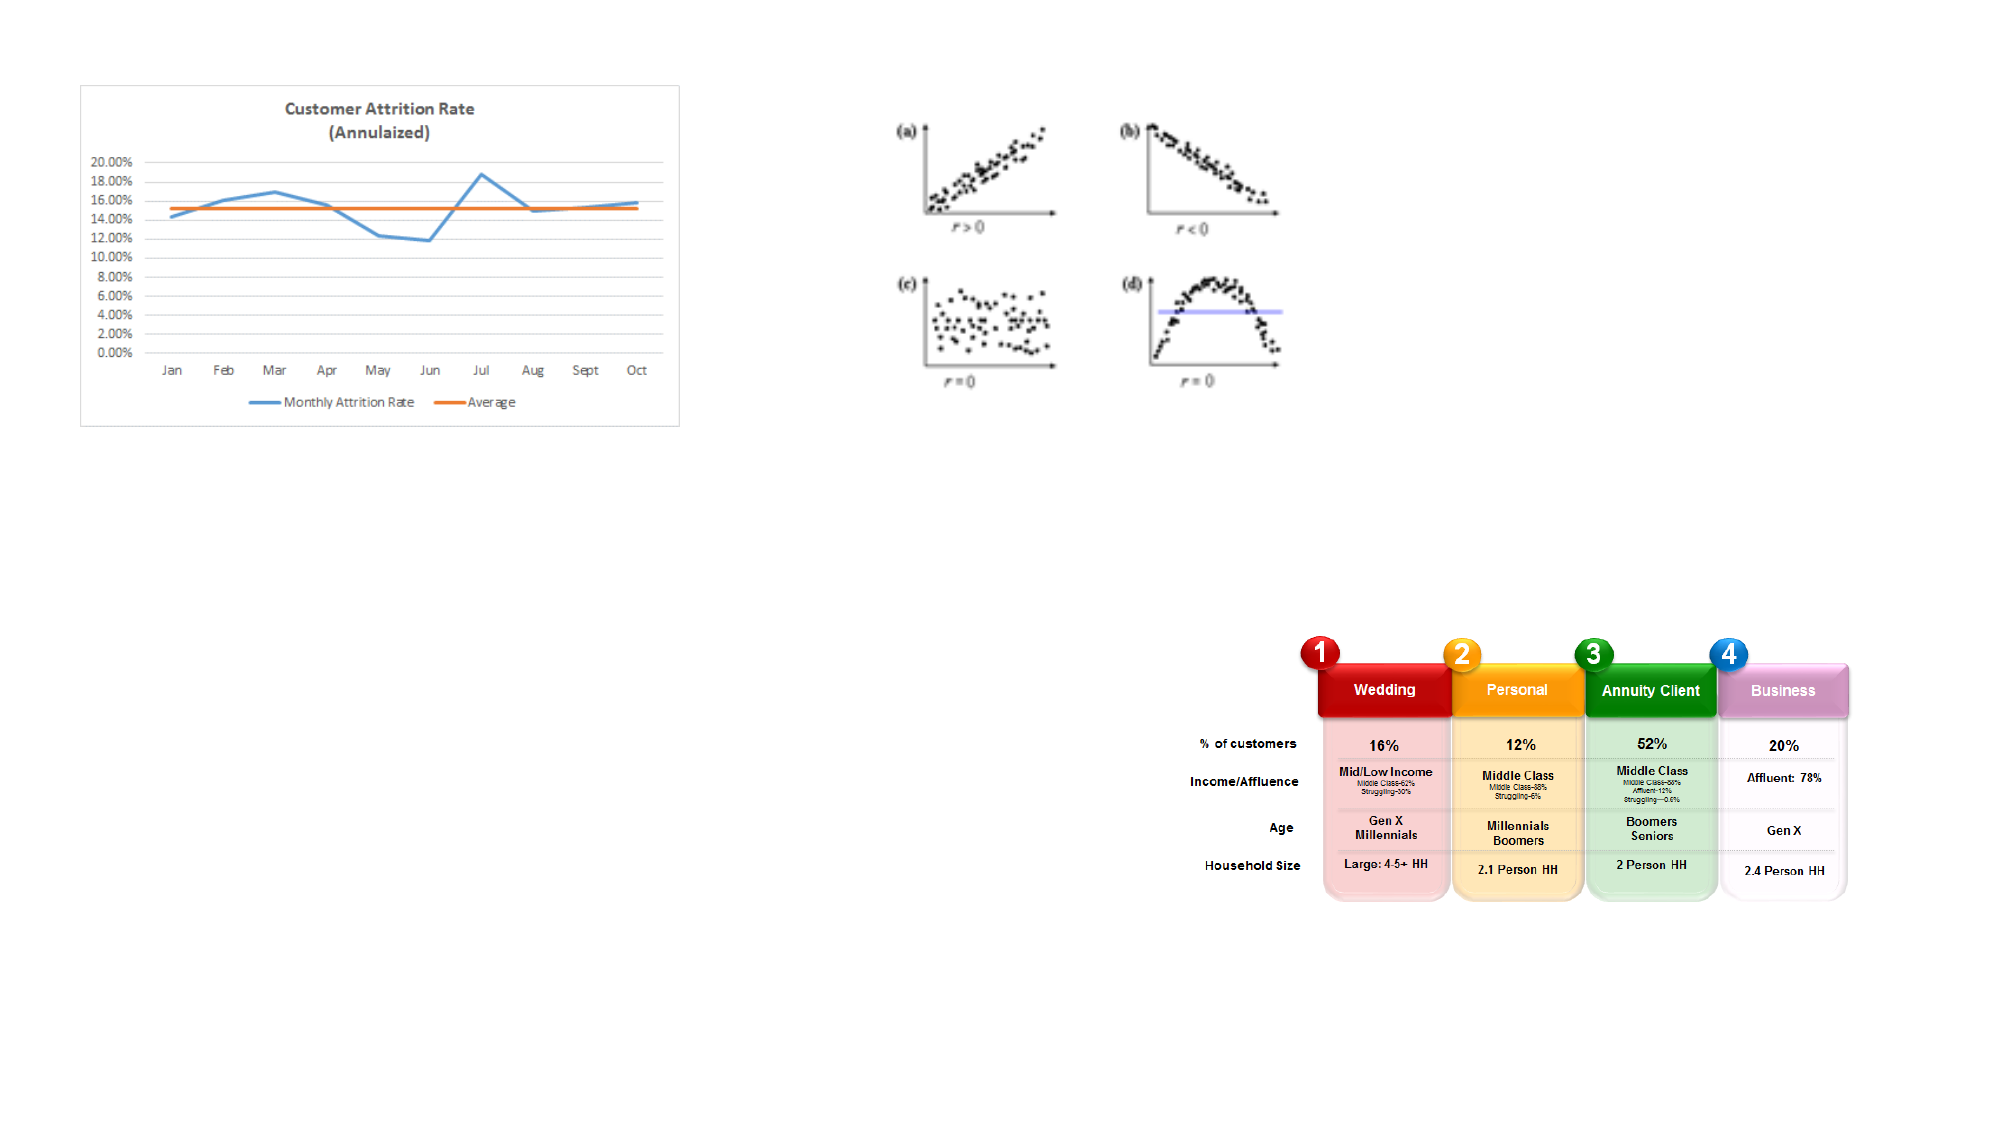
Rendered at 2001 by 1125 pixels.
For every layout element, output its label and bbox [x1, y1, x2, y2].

picture [893, 119, 1291, 393]
picture [1161, 621, 1855, 903]
picture [79, 85, 680, 427]
